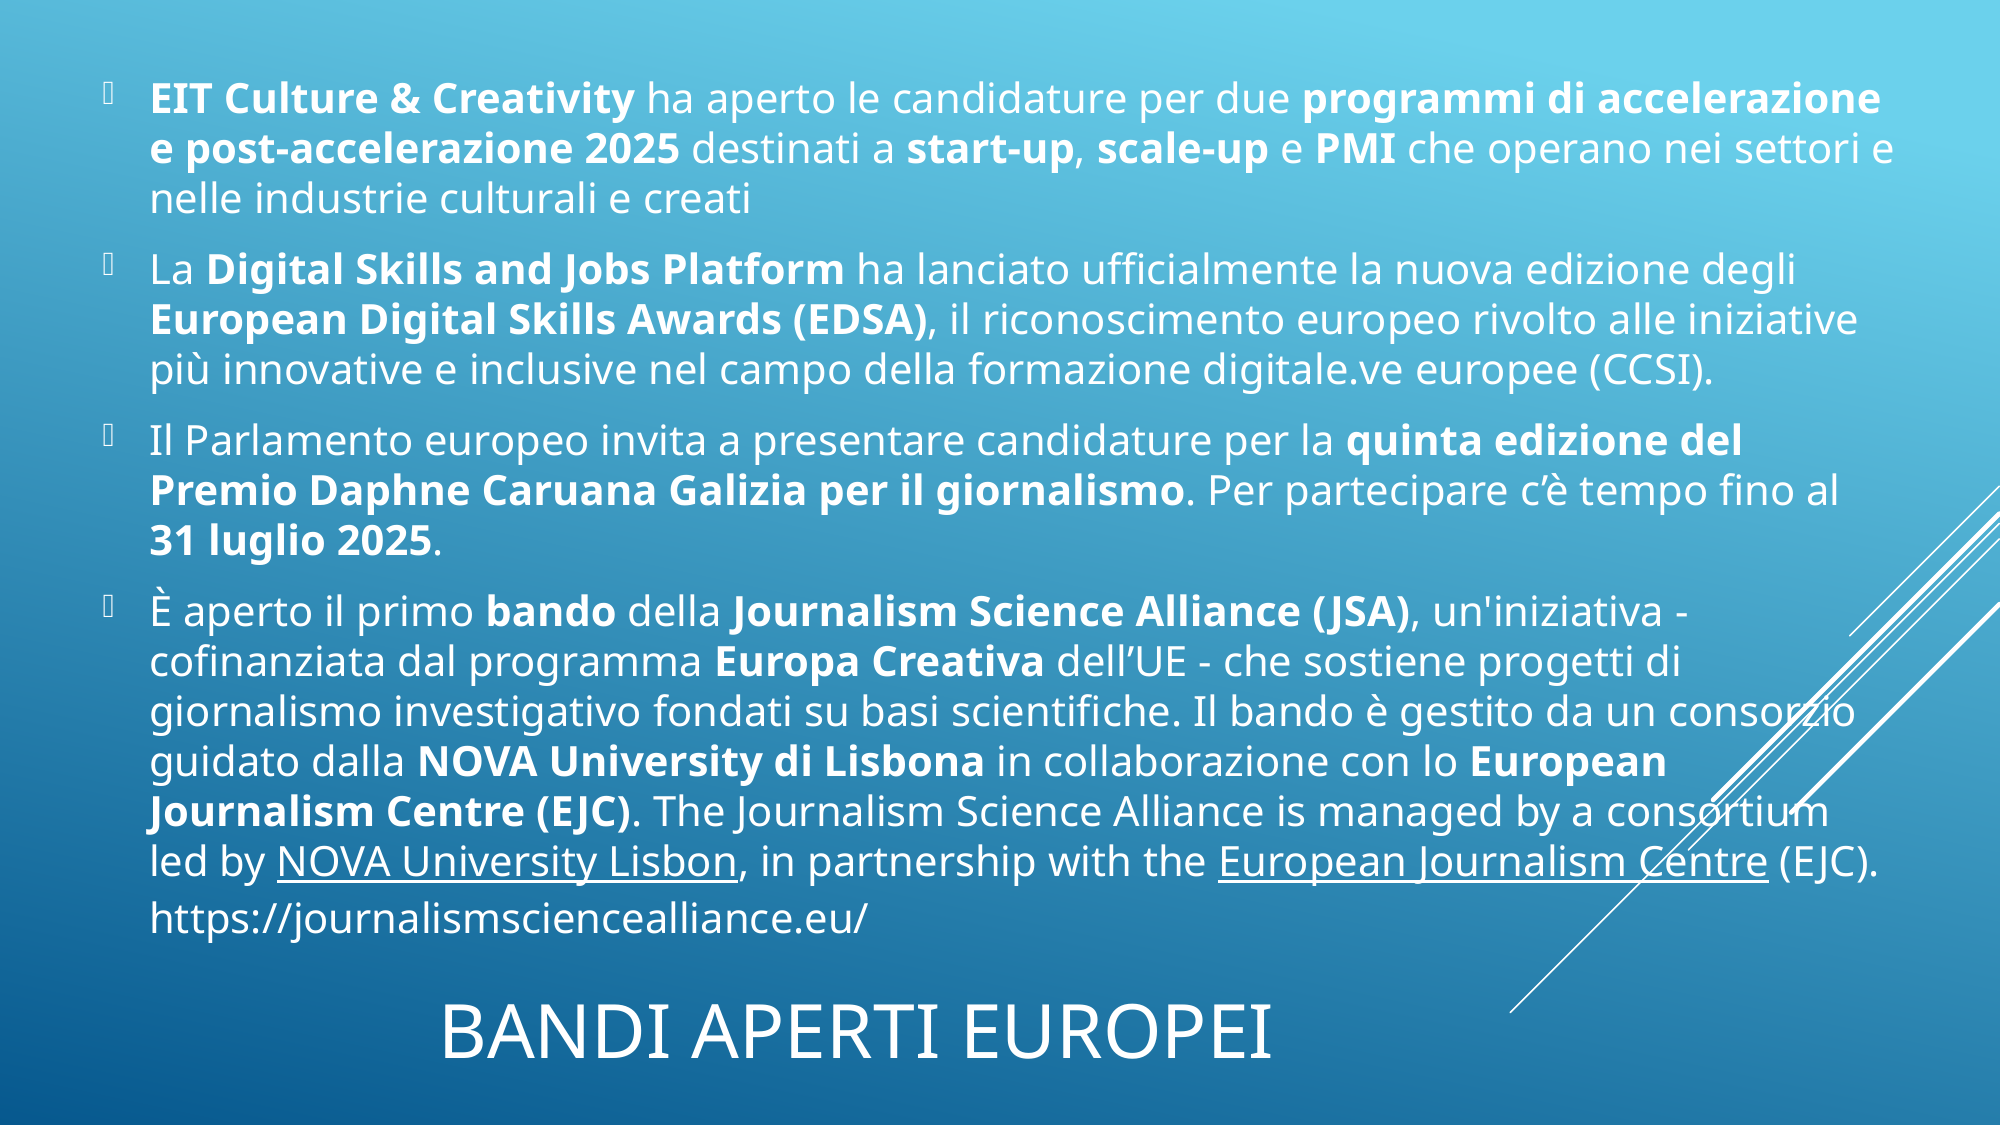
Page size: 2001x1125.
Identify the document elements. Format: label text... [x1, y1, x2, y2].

list EIT Culture & Creativity ha aperto le candidature per due programmi di accelerazione e post-accelerazione 2025 destinati a start-up, scale-up e PMI che operano nei settori e nelle industrie culturali e creati La Digital Skills and Jobs Platform ha lanciato ufficialmente la nuova edizione degli European Digital Skills Awards (EDSA), il riconoscimento europeo rivolto alle iniziative più innovative e inclusive nel campo della formazione digitale.ve europee (CCSI). Il Parlamento europeo invita a presentare candidature per la quinta edizione del Premio Daphne Caruana Galizia per il giornalismo. Per partecipare c’è tempo fino al 31 luglio 2025. È aperto il primo bando della Journalism Science Alliance (JSA), un'iniziativa - cofinanziata dal programma Europa Creativa dell’UE - che sostiene progetti di giornalismo investigativo fondati su basi scientifiche. Il bando è gestito da un consorzio guidato dalla NOVA University di Lisbona in collaborazione con lo European Journalism Centre (EJC). The Journalism Science Alliance is managed by a consortium led by NOVA University Lisbon, in partnership with the European Journalism Centre (EJC). https://journalismsciencealliance.eu/ [87, 210, 1913, 804]
title Bandi aperti europei [423, 905, 1824, 1125]
